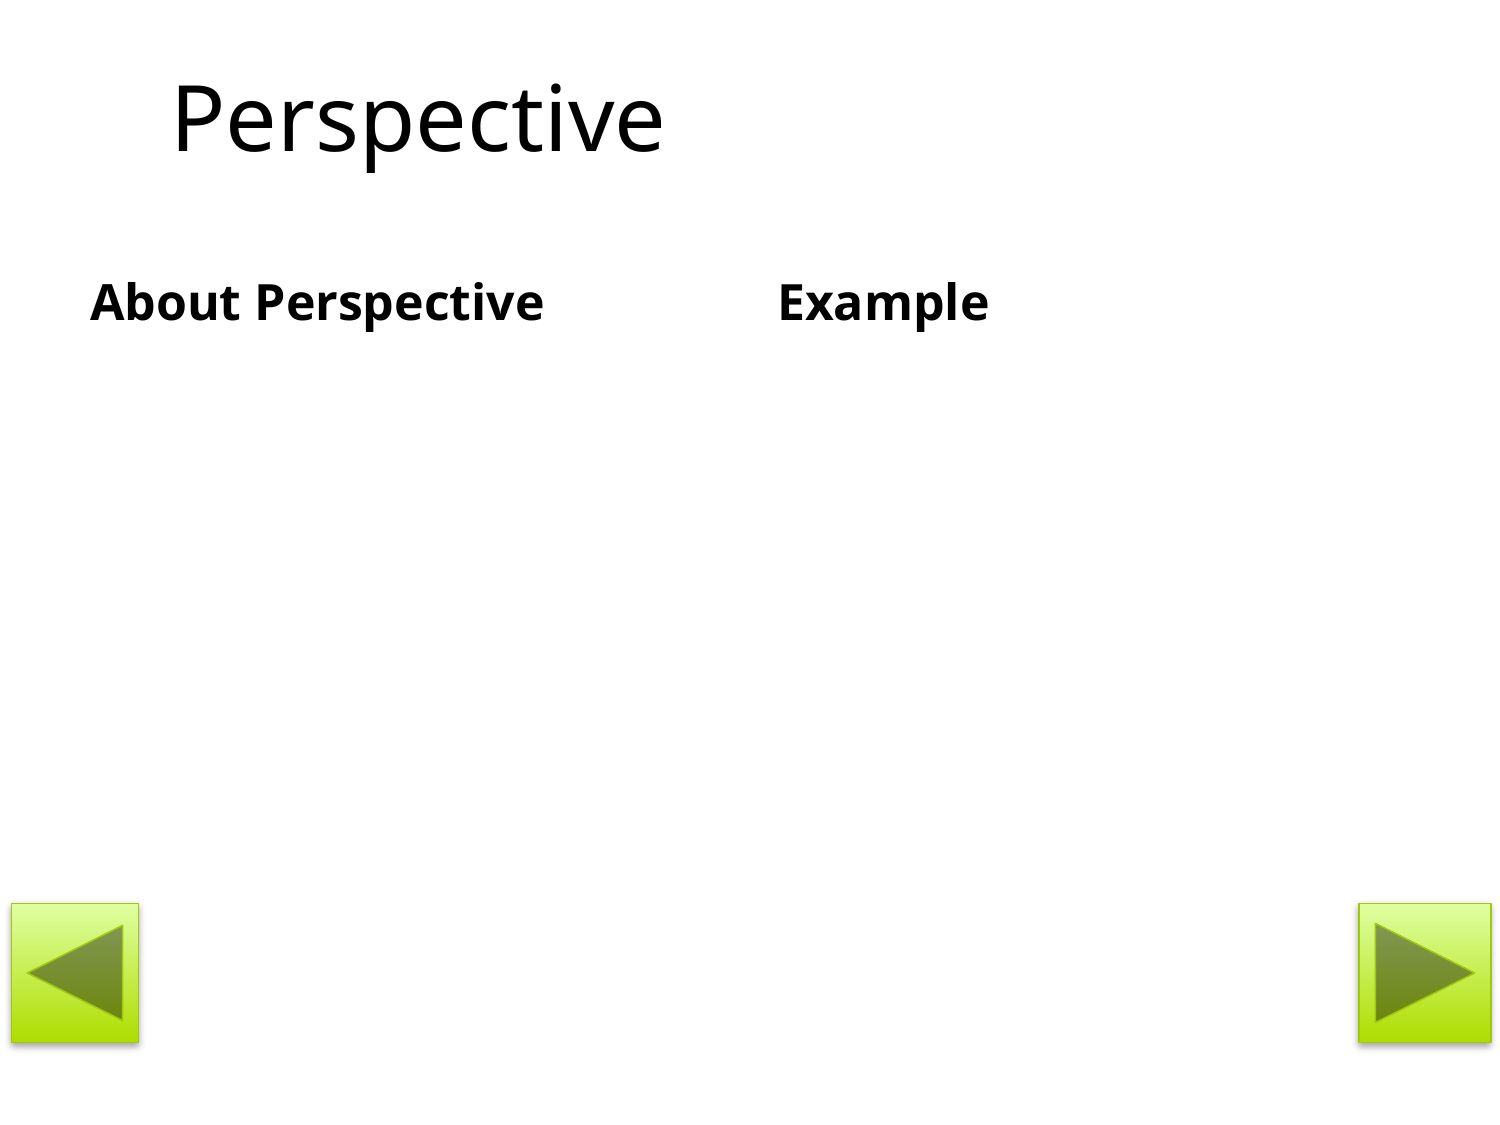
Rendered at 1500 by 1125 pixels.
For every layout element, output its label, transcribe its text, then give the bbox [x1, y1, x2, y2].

title Perspective [75, 21, 762, 209]
list About Perspective [75, 232, 738, 338]
list Example [761, 232, 1425, 338]
